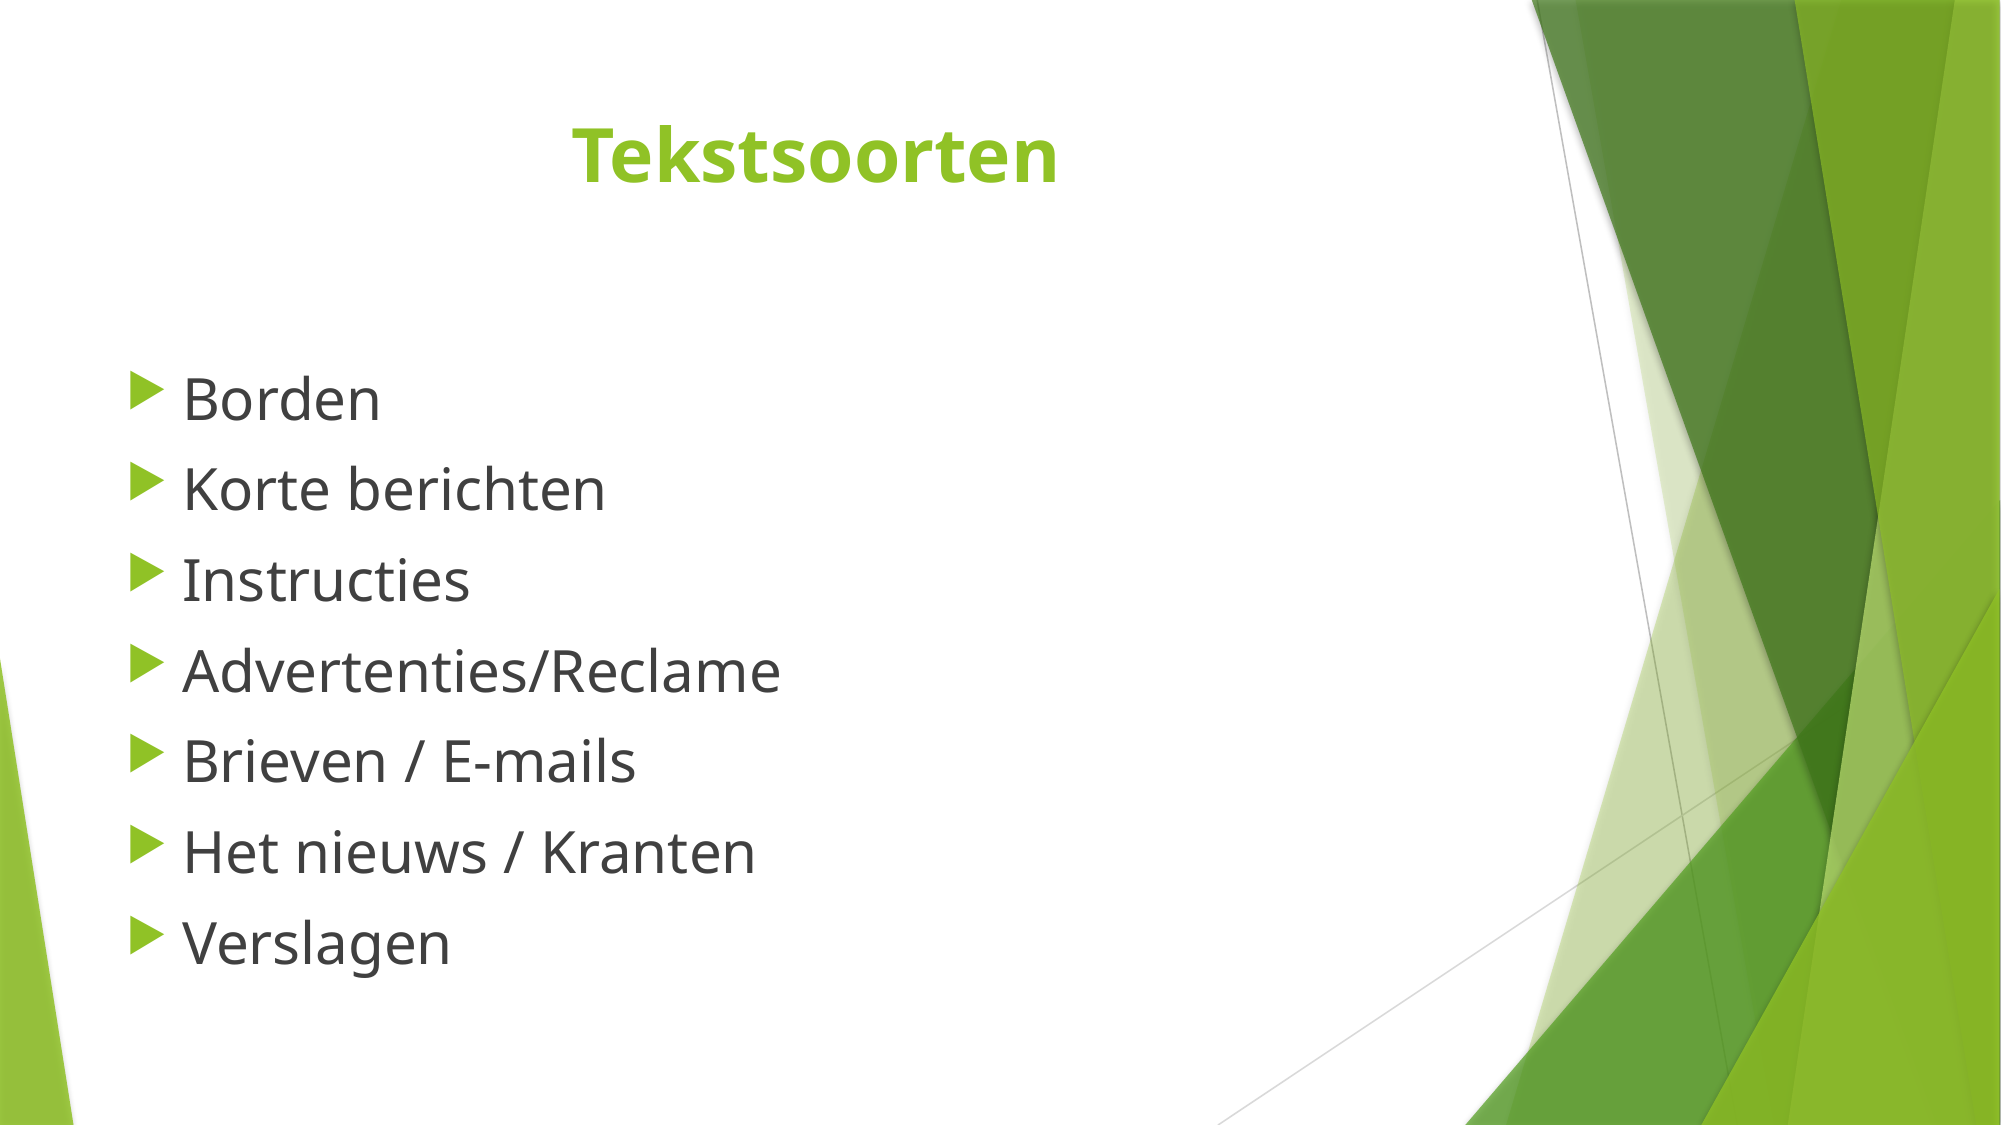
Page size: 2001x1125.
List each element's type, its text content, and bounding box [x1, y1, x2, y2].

title Tekstsoorten [111, 99, 1522, 317]
list Borden Korte berichten Instructies Advertenties/Reclame Brieven / E-mails Het nieuws / Kranten Verslagen [111, 354, 1522, 992]
